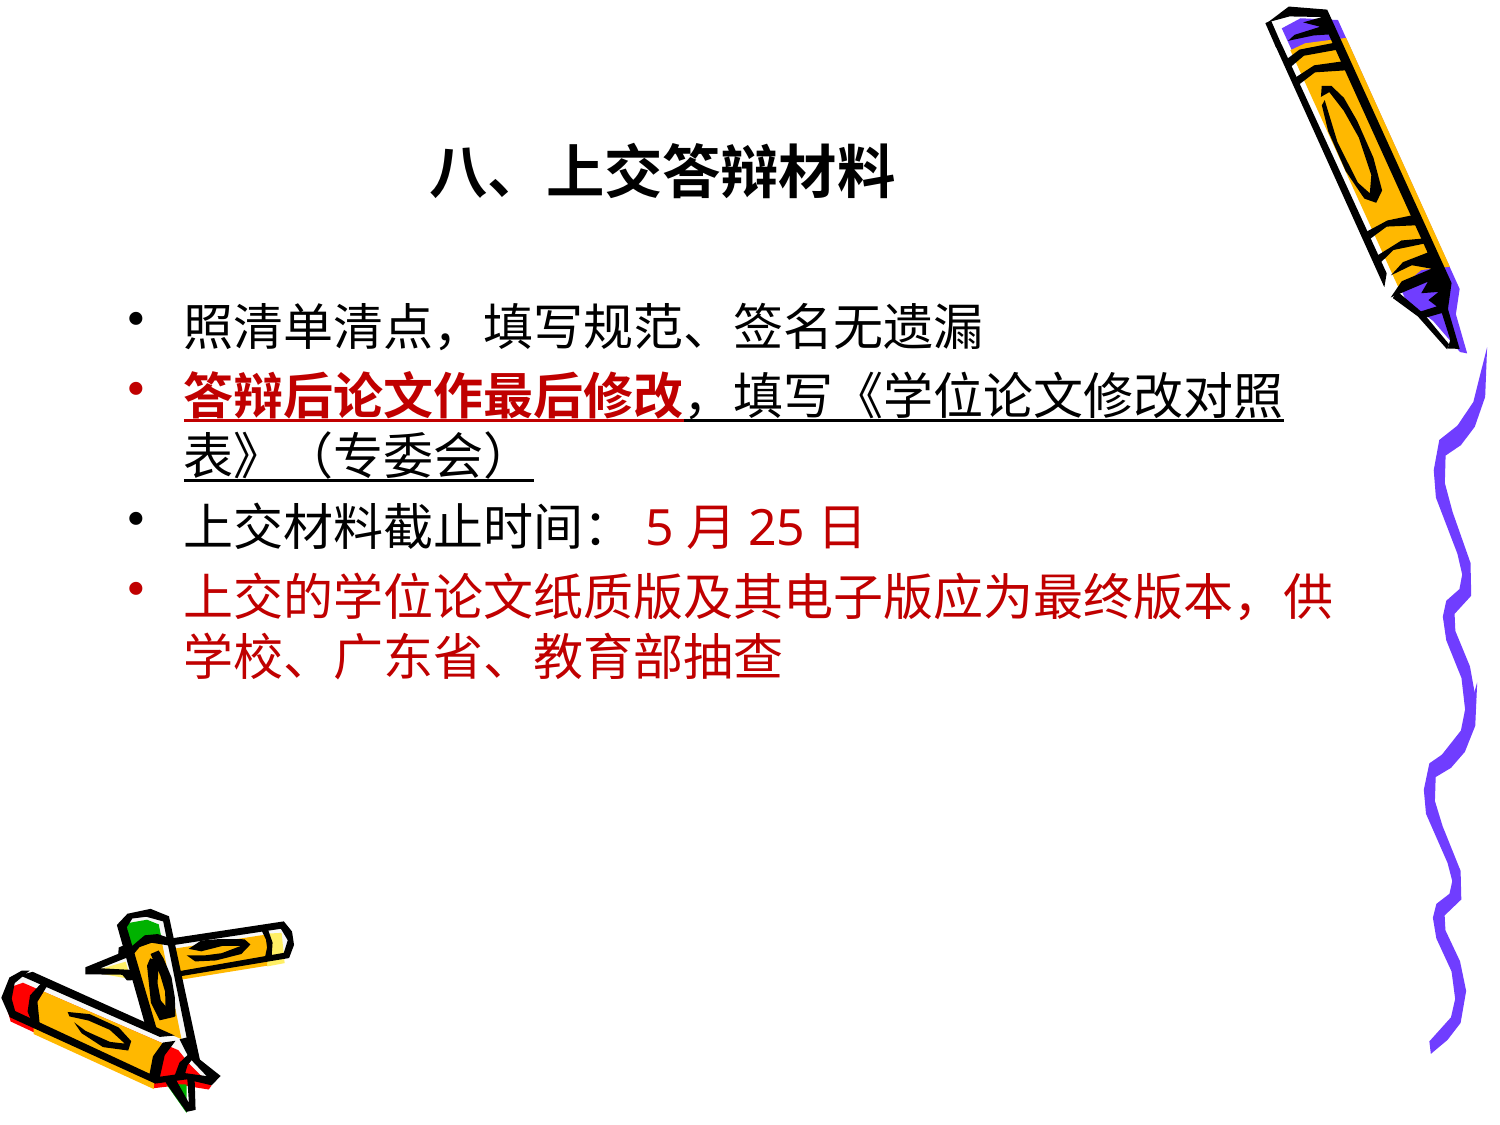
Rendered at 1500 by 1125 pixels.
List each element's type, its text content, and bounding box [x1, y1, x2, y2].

title 八、上交答辩材料 [112, 24, 1213, 213]
list 照清单清点，填写规范、签名无遗漏 答辩后论文作最后修改，填写《学位论文修改对照表》（专委会） 上交材料截止时间：5月25日 上交的学位论文纸质版及其电子版应为最终版本，供学校、广东省、教育部抽查 [112, 287, 1376, 888]
